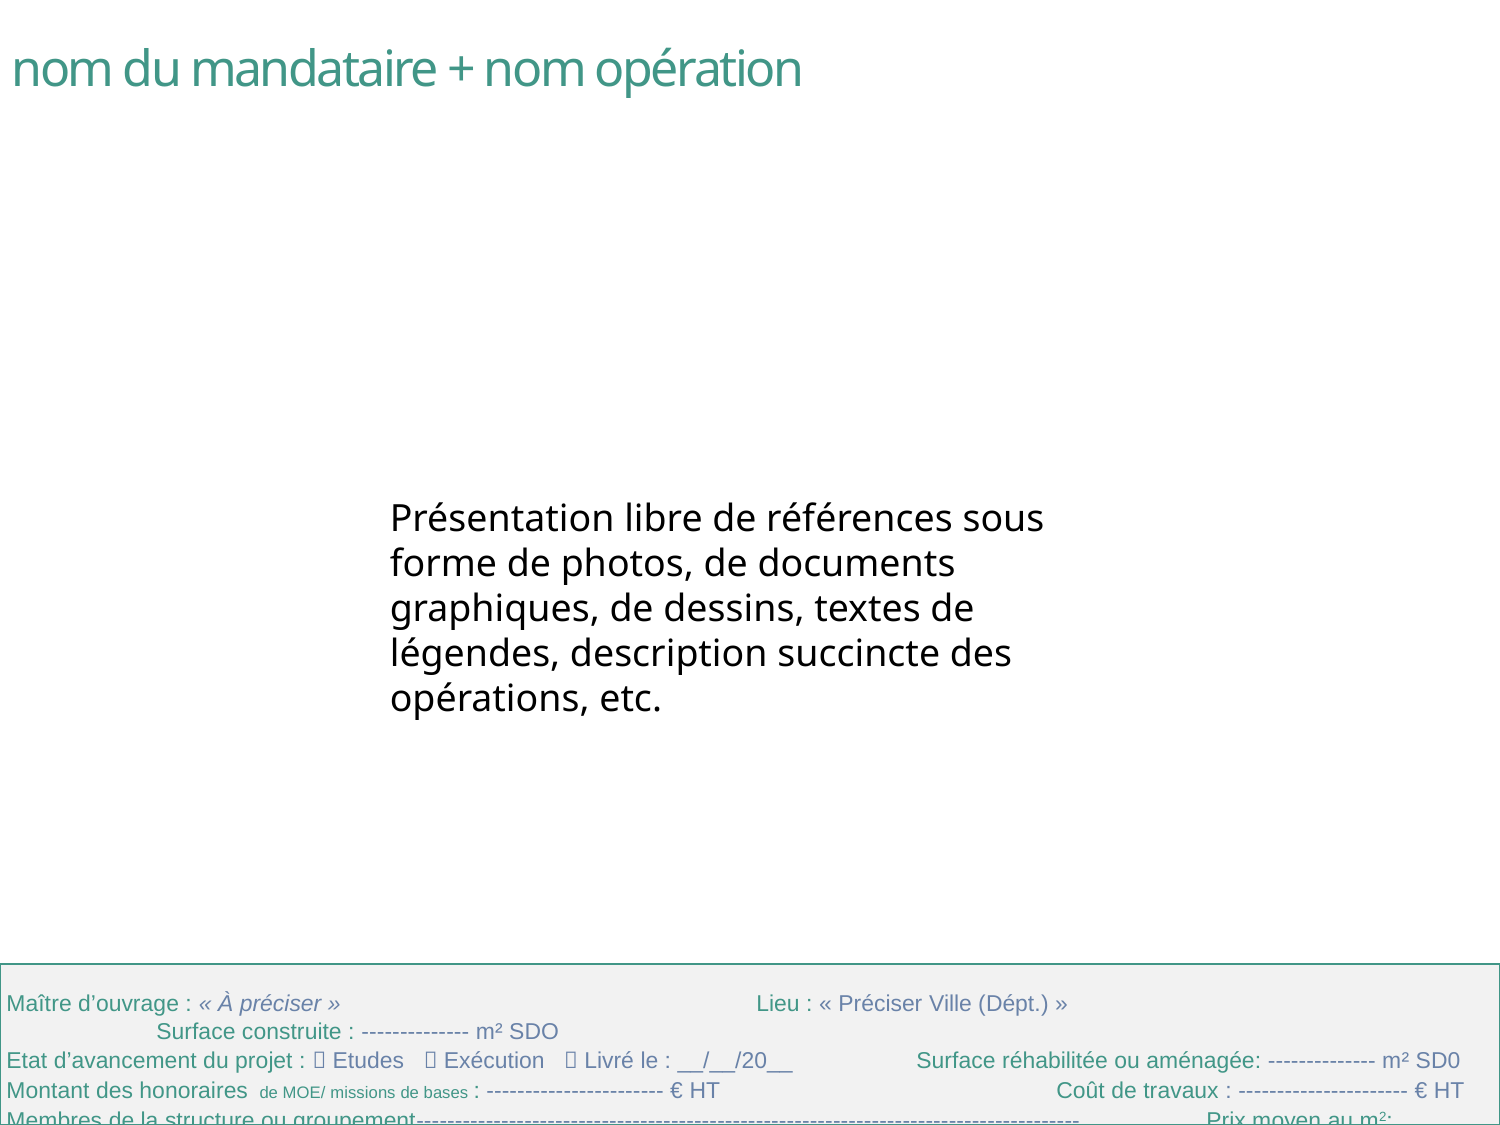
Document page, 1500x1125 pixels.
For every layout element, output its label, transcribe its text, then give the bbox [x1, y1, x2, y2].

text_box Présentation libre de références sous forme de photos, de documents graphiques, de dessins, textes de légendes, description succincte des opérations, etc. [374, 486, 1125, 727]
text_box Maître d’ouvrage : « À préciser » Lieu : « Préciser Ville (Dépt.) » Surface construite : -------------- m² SDO Etat d’avancement du projet :  Etudes  Exécution  Livré le : __/__/20__ Surface réhabilitée ou aménagée: -------------- m² SD0 Montant des honoraires de MOE/ missions de bases : ----------------------- € HT Coût de travaux : ---------------------- € HT Membres de la structure ou groupement-------------------------------------------------------------------------------------- Prix moyen au m2: --------------- €/m2 SD0 [6, 980, 1500, 1125]
text_box nom du mandataire + nom opération [0, 30, 1405, 110]
text_box [0, 963, 1500, 1125]
